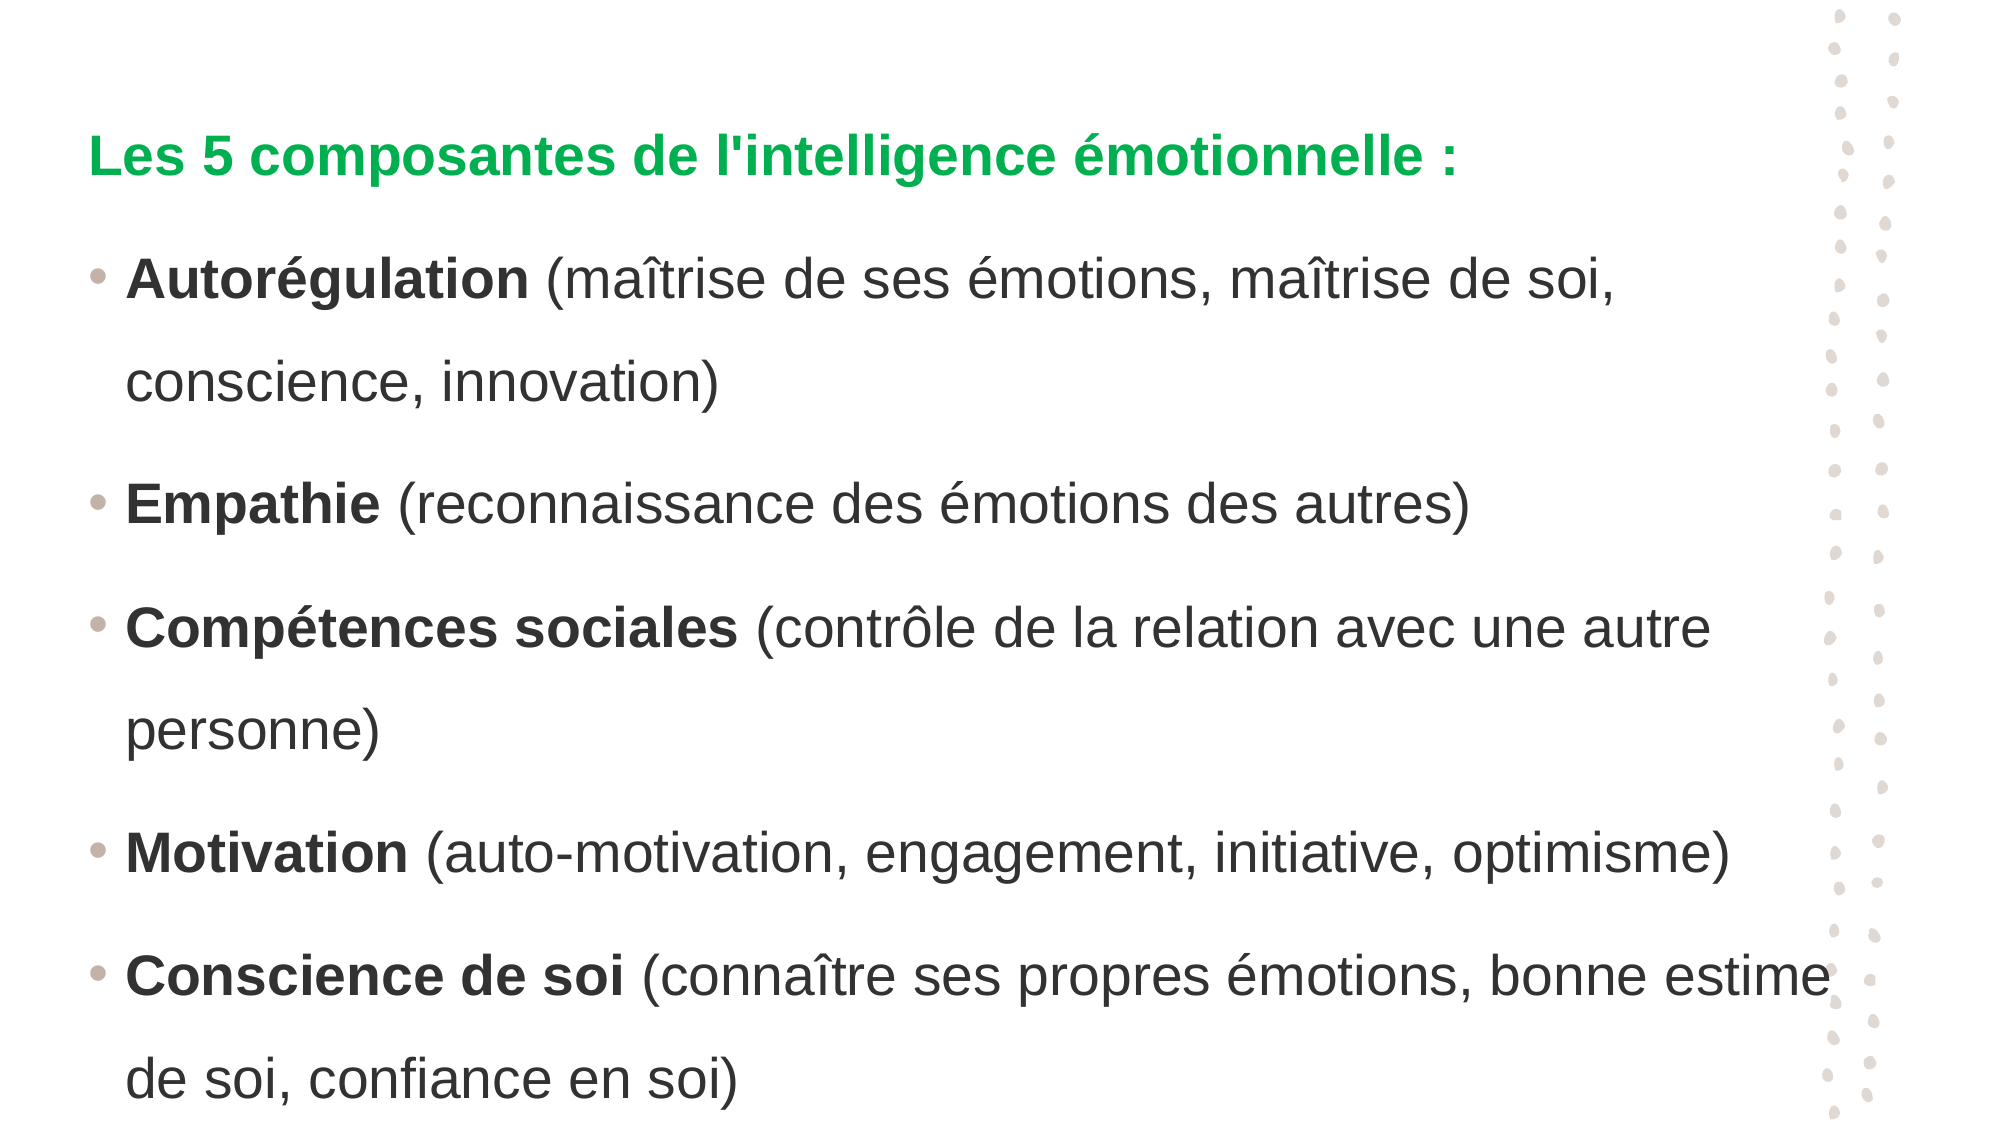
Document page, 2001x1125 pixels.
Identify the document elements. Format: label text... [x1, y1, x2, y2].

list Les 5 composantes de l'intelligence émotionnelle : Autorégulation (maîtrise de ses émotions, maîtrise de soi, conscience, innovation) Empathie (reconnaissance des émotions des autres) Compétences sociales (contrôle de la relation avec une autre personne) Motivation (auto-motivation, engagement, initiative, optimisme) Conscience de soi (connaître ses propres émotions, bonne estime de soi, confiance en soi) [73, 76, 1874, 1125]
